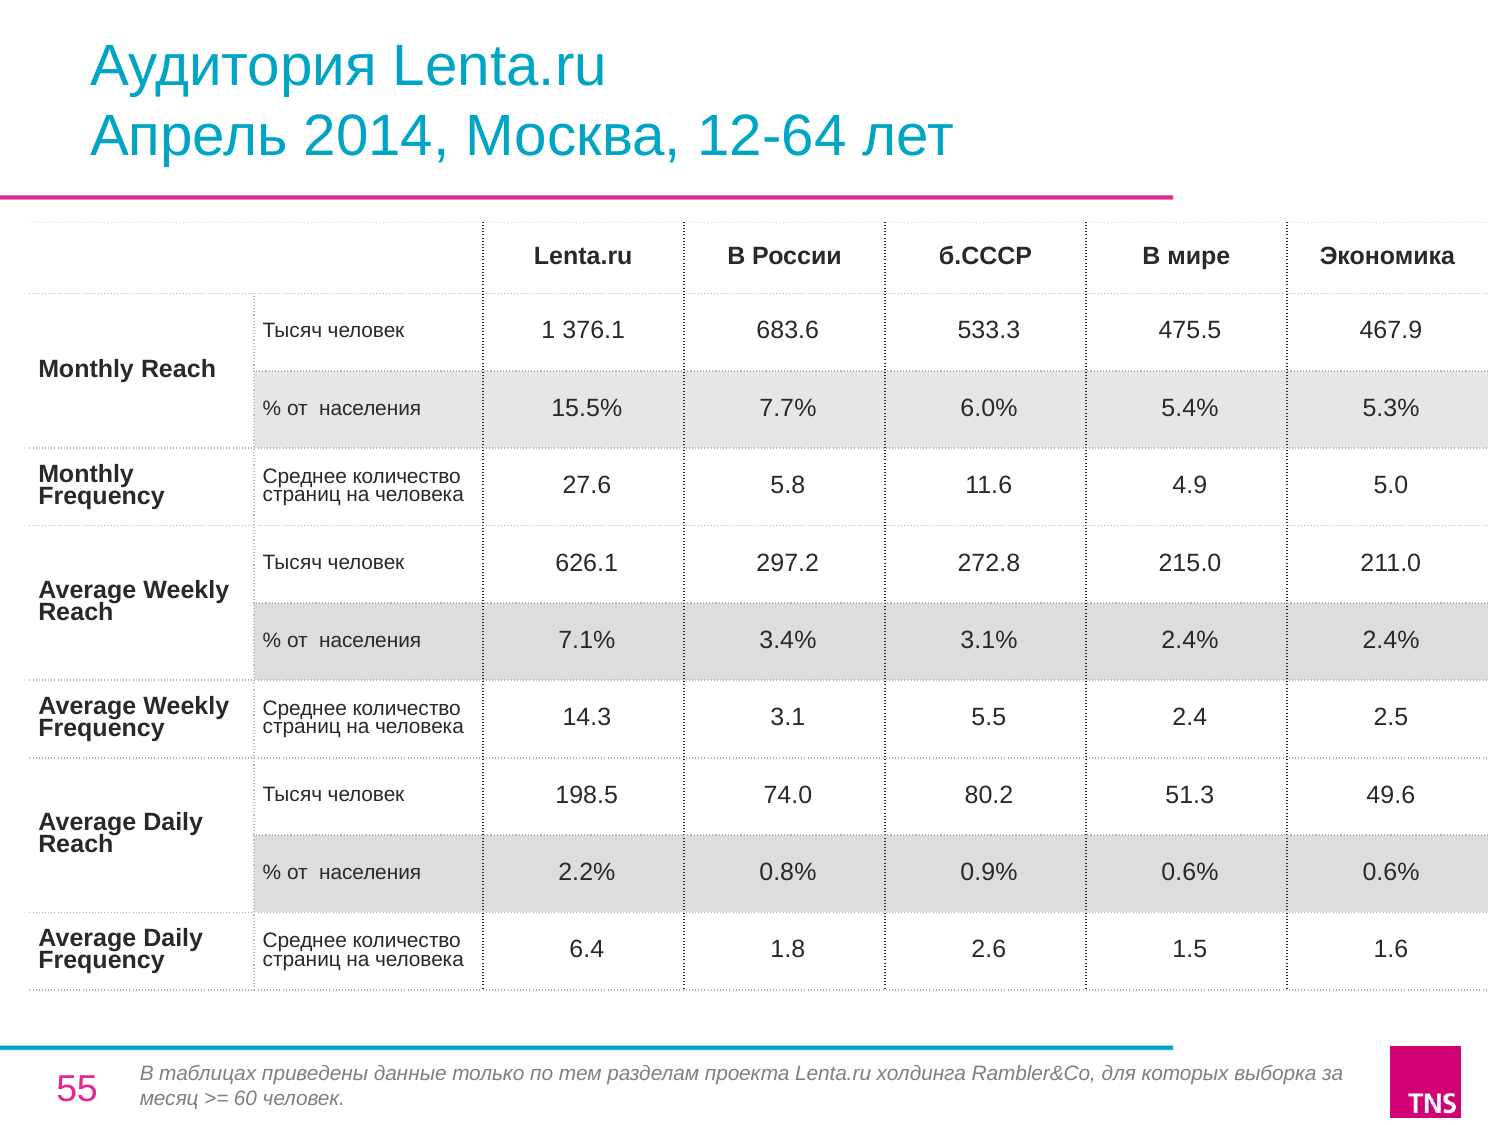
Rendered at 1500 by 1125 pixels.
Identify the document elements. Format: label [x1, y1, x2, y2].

table_cell [29, 294, 1488, 990]
table_header [29, 223, 1488, 294]
slide_number [40, 1055, 392, 1125]
picture [0, 0, 1500, 1125]
text_box [125, 1052, 1388, 1117]
title [74, 8, 1476, 187]
